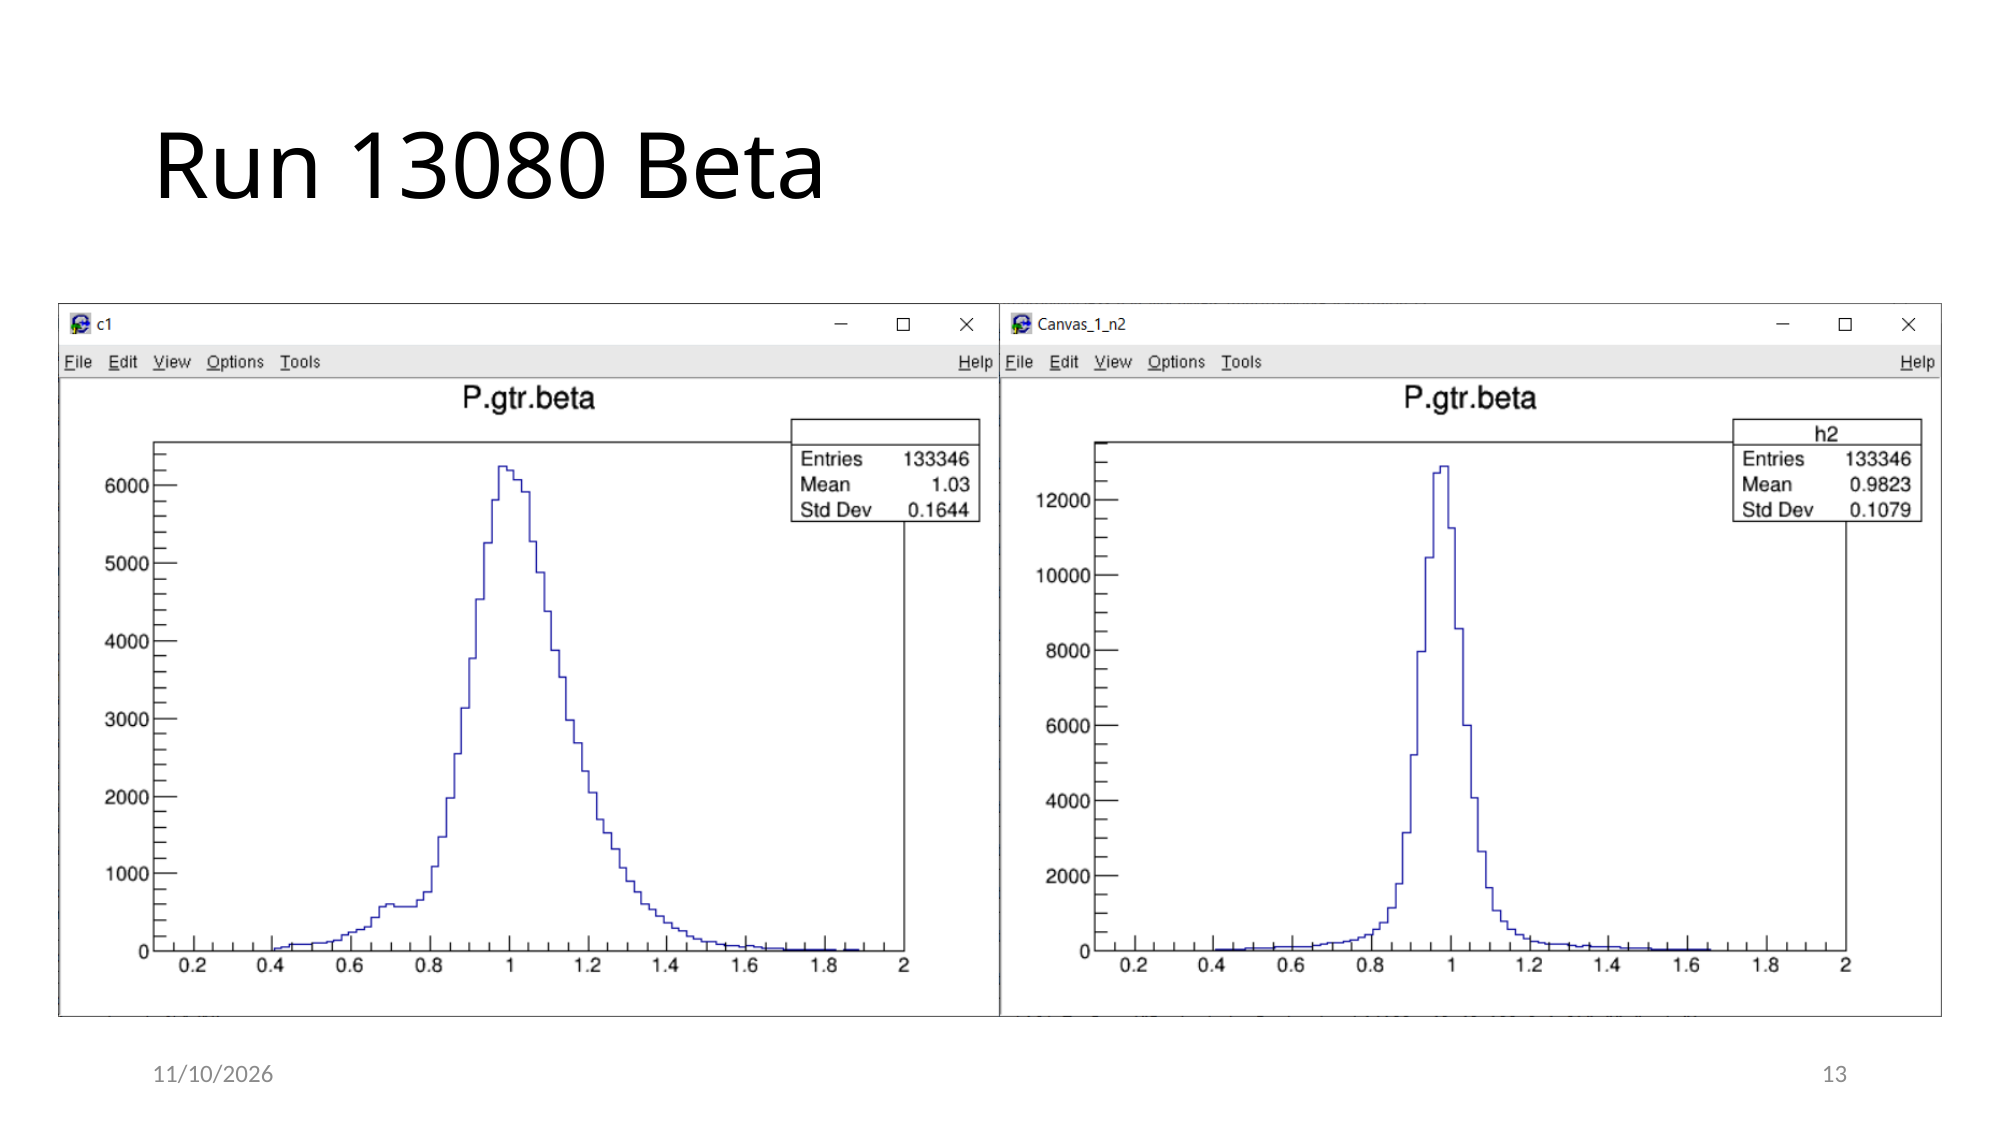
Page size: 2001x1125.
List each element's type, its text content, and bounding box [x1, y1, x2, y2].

title Run 13080 Beta [137, 59, 1863, 278]
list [58, 303, 999, 1017]
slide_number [137, 1042, 588, 1103]
picture [999, 303, 1942, 1017]
slide_number 13 [1412, 1042, 1863, 1103]
